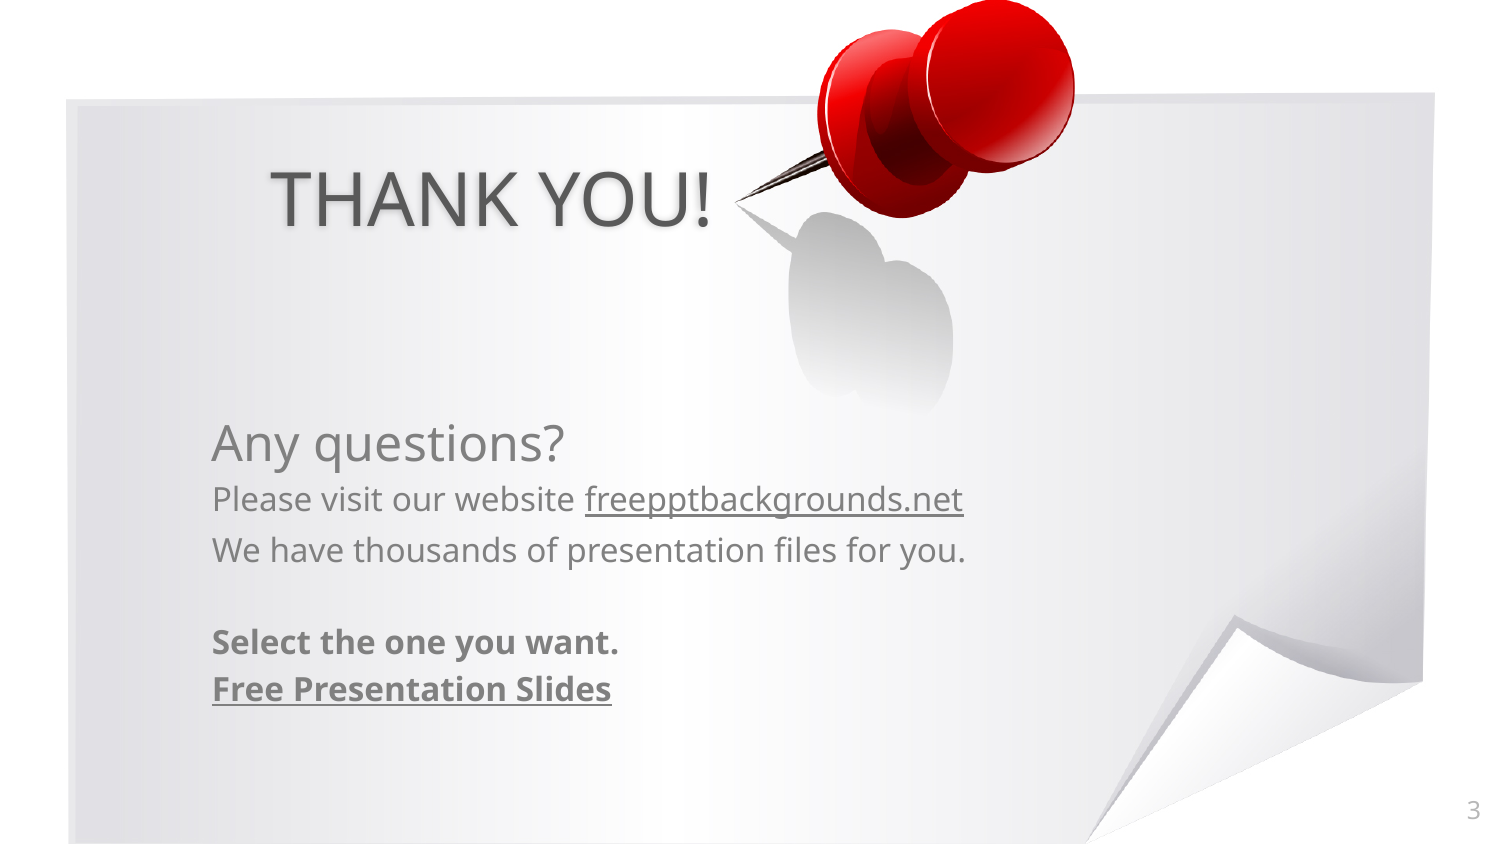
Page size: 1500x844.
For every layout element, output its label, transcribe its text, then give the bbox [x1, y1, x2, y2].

title THANK YOU! [222, 100, 762, 293]
subtitle Any questions? Please visit our website freepptbackgrounds.net We have thousands of presentation files for you. Select the one you want. Free Presentation Slides [211, 402, 1070, 780]
picture [0, 0, 1500, 844]
slide_number 3 [1391, 779, 1482, 844]
